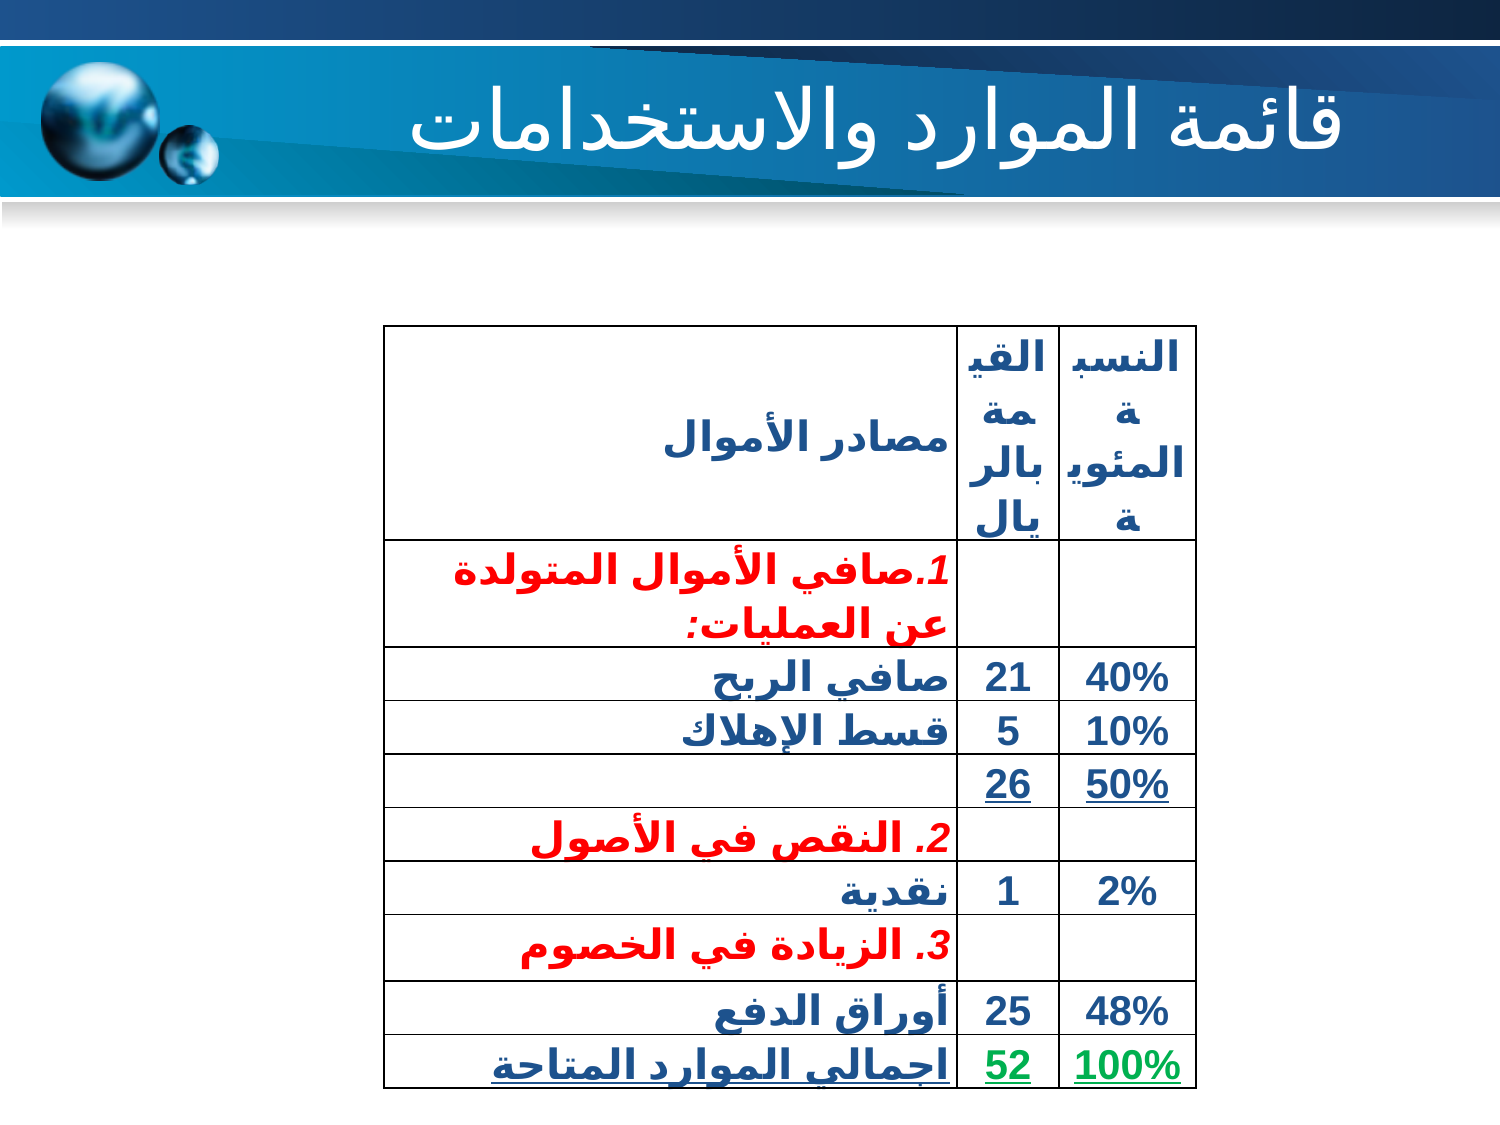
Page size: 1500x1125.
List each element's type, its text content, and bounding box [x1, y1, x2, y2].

table_cell 26 [958, 755, 1058, 807]
table_cell [958, 808, 1058, 860]
table_cell [385, 755, 956, 807]
table_cell [1060, 541, 1195, 646]
table_cell 5 [958, 701, 1058, 753]
table_cell 50% [1060, 755, 1195, 807]
table_cell 2% [1060, 862, 1195, 914]
table_cell 52 [958, 1035, 1058, 1087]
table_cell 100% [1060, 1035, 1195, 1087]
table_cell 21 [958, 648, 1058, 700]
table_cell 1 [958, 862, 1058, 914]
table_cell 10% [1060, 701, 1195, 753]
table_cell 3. الزيادة في الخصوم [385, 915, 956, 980]
table_cell [1060, 915, 1195, 980]
table_cell 1.صافي الأموال المتولدة عن العمليات: [385, 541, 956, 646]
table_cell اجمالي الموارد المتاحة [385, 1035, 956, 1087]
table_cell [958, 541, 1058, 646]
title قائمة الموارد والاستخدامات [274, 44, 1363, 188]
table_cell صافي الربح [385, 648, 956, 700]
table_cell 40% [1060, 648, 1195, 700]
table_cell 25 [958, 982, 1058, 1034]
table_cell قسط الإهلاك [385, 701, 956, 753]
table_header النسبة المئوية [1060, 327, 1195, 539]
picture [160, 126, 218, 184]
table_cell 48% [1060, 982, 1195, 1034]
picture [42, 63, 159, 180]
table_cell [1060, 808, 1195, 860]
table_cell [958, 915, 1058, 980]
table_header مصادر الأموال [385, 327, 956, 539]
table_cell نقدية [385, 862, 956, 914]
table_cell 2. النقص في الأصول [385, 808, 956, 860]
table_header القيمة بالريال [958, 327, 1058, 539]
table_cell أوراق الدفع [385, 982, 956, 1034]
